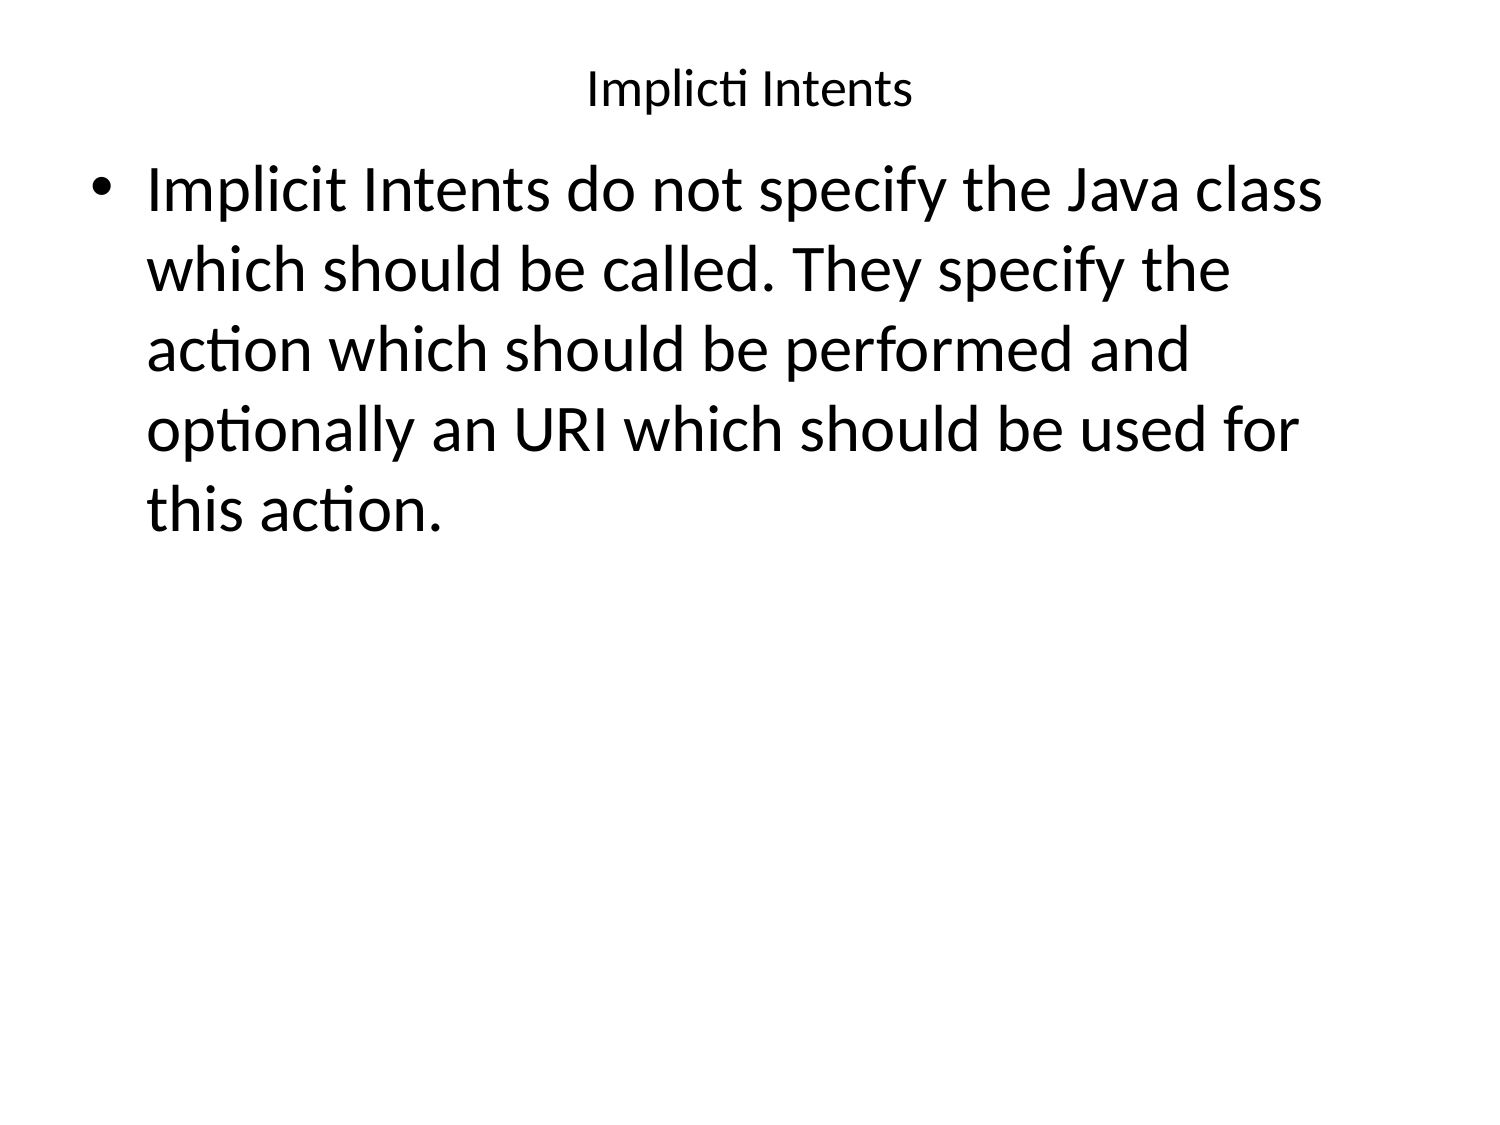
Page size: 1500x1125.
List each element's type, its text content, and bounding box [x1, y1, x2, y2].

title Implicti Intents [75, 45, 1425, 125]
list Implicit Intents do not specify the Java class which should be called. They specify the action which should be performed and optionally an URI which should be used for this action. [75, 137, 1425, 1005]
